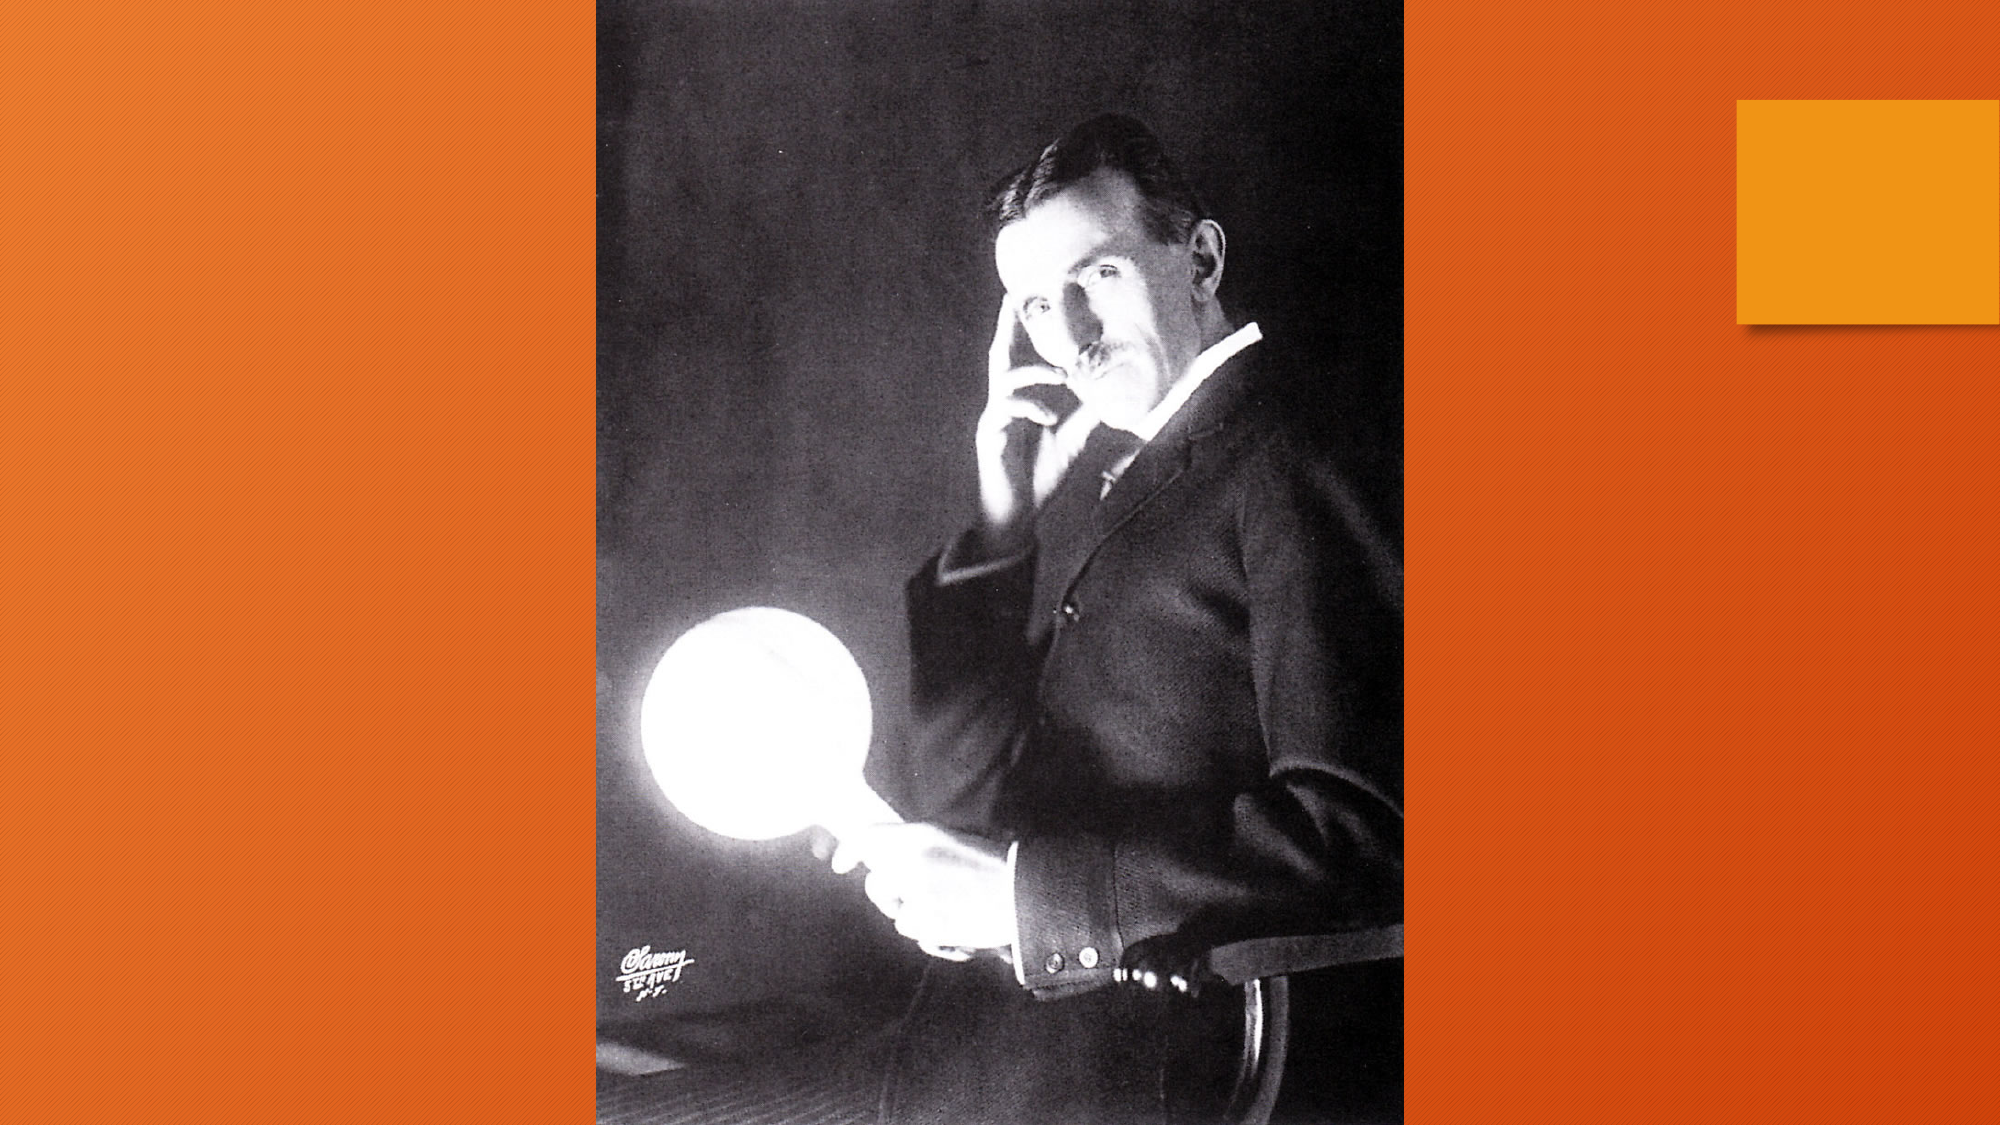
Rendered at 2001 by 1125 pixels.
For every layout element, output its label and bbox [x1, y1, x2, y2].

picture [1736, 325, 2000, 347]
picture [596, 0, 1404, 1125]
